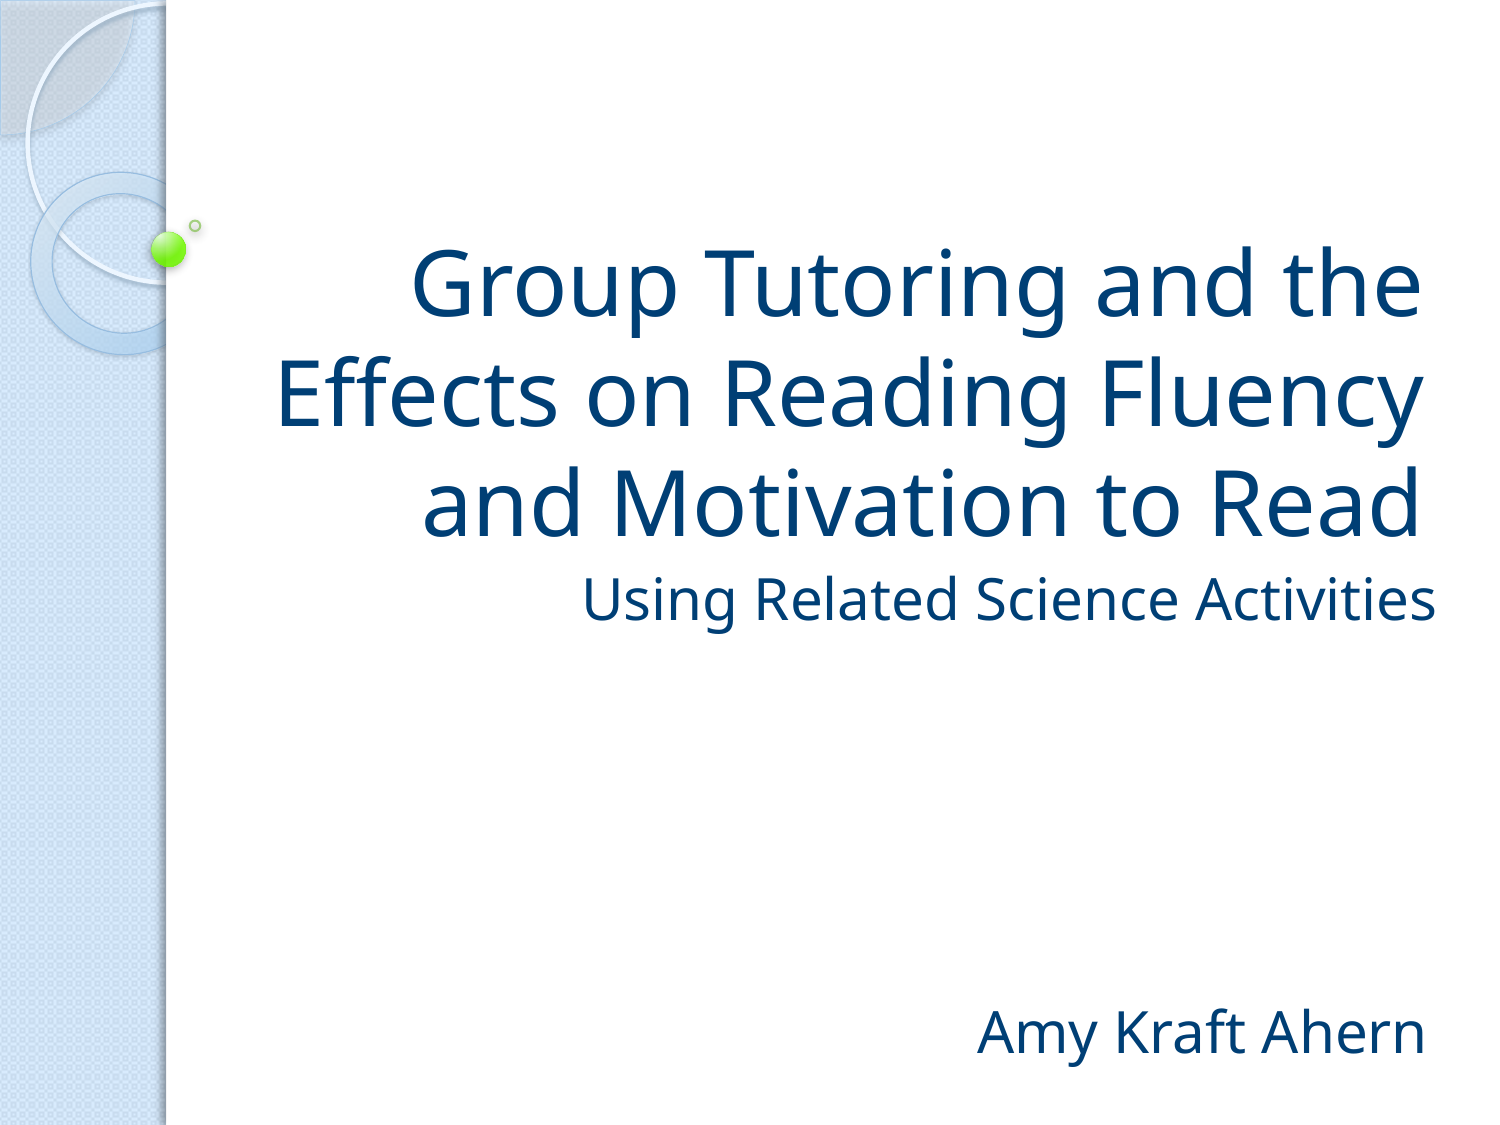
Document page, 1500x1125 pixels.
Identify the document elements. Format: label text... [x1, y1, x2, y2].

subtitle Using Related Science Activities [237, 562, 1453, 850]
text_box Amy Kraft Ahern [962, 987, 1463, 1073]
title Group Tutoring and the Effects on Reading Fluency and Motivation to Read [225, 50, 1440, 563]
